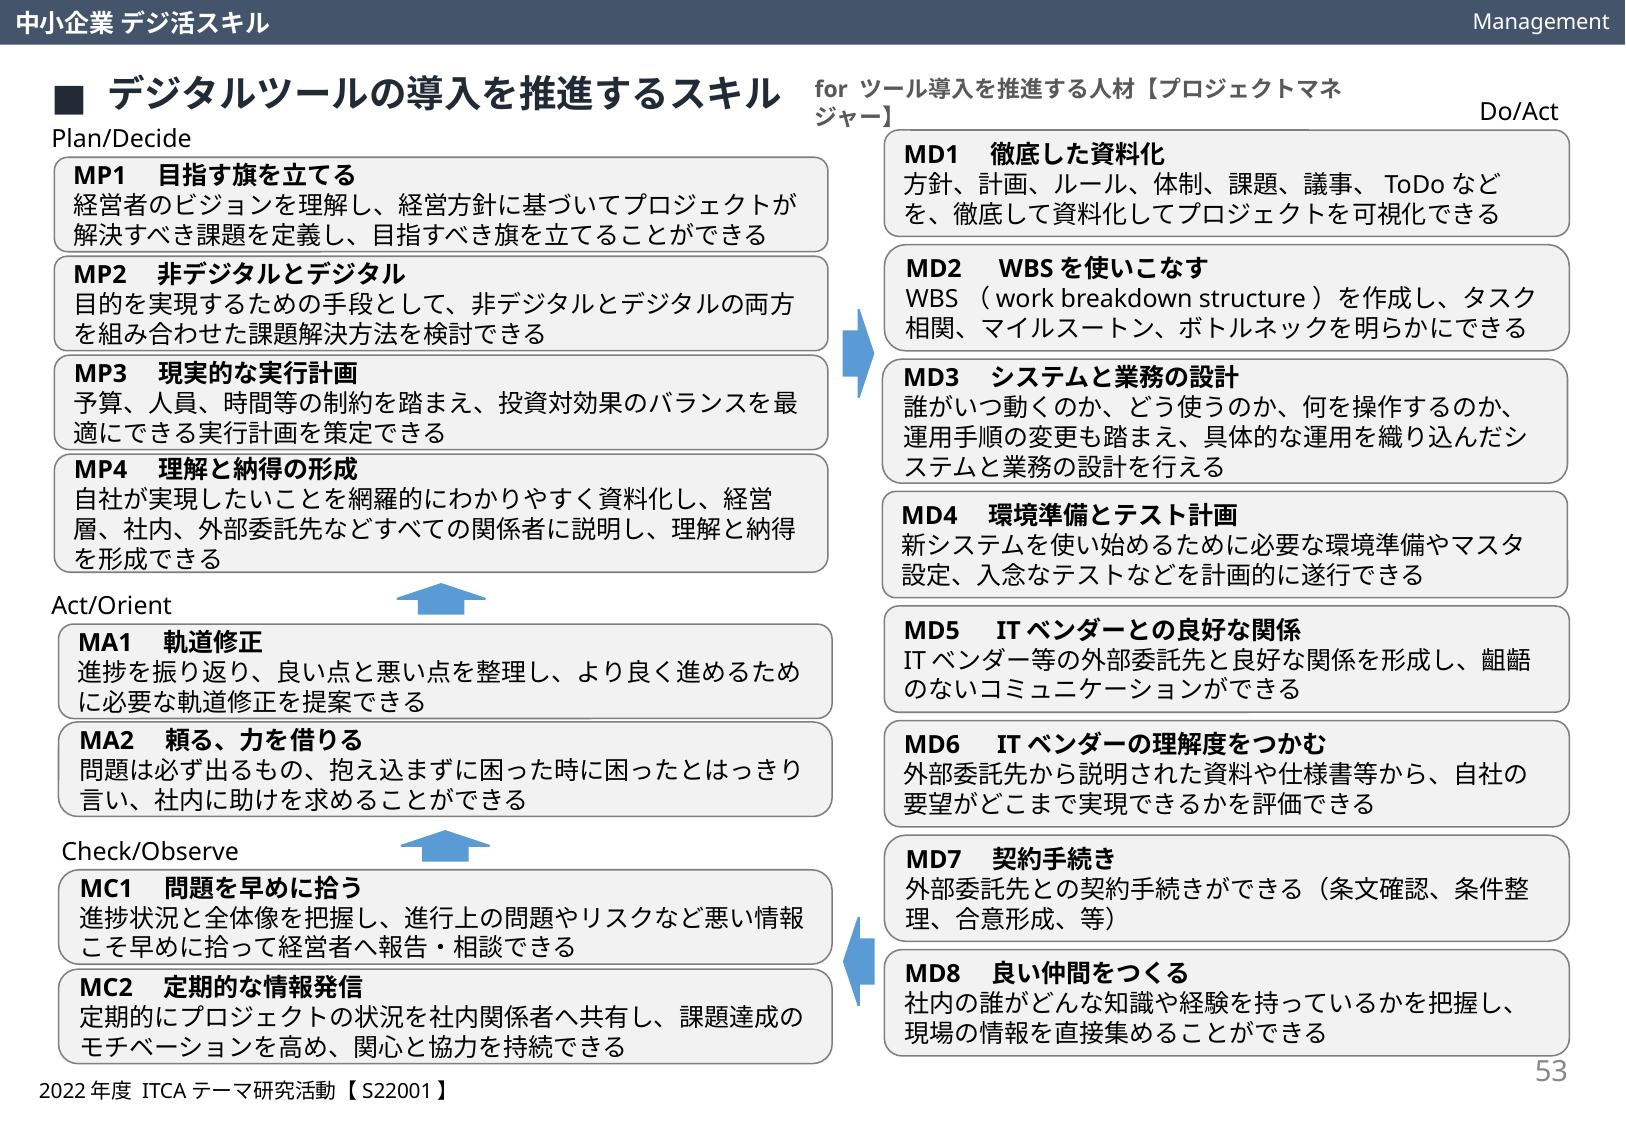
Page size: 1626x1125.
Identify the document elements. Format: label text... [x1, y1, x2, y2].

text_box MD1 徹底した資料化 方針、計画、ルール、体制、課題、議事、ToDoなどを、徹底して資料化してプロジェクトを可視化できる [884, 130, 1570, 237]
text_box MD4 環境準備とテスト計画 新システムを使い始めるために必要な環境準備やマスタ設定、入念なテストなどを計画的に遂行できる [882, 491, 1568, 598]
text_box MA2 頼る、力を借りる 問題は必ず出るもの、抱え込まずに困った時に困ったとはっきり言い、社内に助けを求めることができる [58, 721, 833, 817]
text_box Act/Orient [36, 581, 223, 627]
text_box Check/Observe [36, 827, 255, 873]
text_box [396, 584, 486, 614]
text_box [401, 831, 490, 861]
text_box MA1 軌道修正 進捗を振り返り、良い点と悪い点を整理し、より良く進めるために必要な軌道修正を提案できる [58, 624, 833, 719]
text_box MD6 ITベンダーの理解度をつかむ 外部委託先から説明された資料や仕様書等から、自社の要望がどこまで実現できるかを評価できる [884, 720, 1570, 827]
text_box [843, 309, 874, 398]
text_box MD3 システムと業務の設計 誰がいつ動くのか、どう使うのか、何を操作するのか、運用手順の変更も踏まえ、具体的な運用を織り込んだシステムと業務の設計を行える [882, 359, 1568, 484]
text_box MC2 定期的な情報発信 定期的にプロジェクトの状況を社内関係者へ共有し、課題達成のモチベーションを高め、関心と協力を持続できる [58, 969, 833, 1064]
text_box 中小企業 デジ活スキル [0, 0, 1625, 45]
text_box MP1 目指す旗を立てる 経営者のビジョンを理解し、経営方針に基づいてプロジェクトが解決すべき課題を定義し、目指すべき旗を立てることができる [54, 157, 828, 252]
text_box MD7 契約手続き 外部委託先との契約手続きができる（条文確認、条件整理、合意形成、等） [884, 835, 1570, 942]
text_box for ツール導入を推進する人材【プロジェクトマネジャー】 [799, 67, 1447, 138]
text_box MP3 現実的な実行計画 予算、人員、時間等の制約を踏まえ、投資対効果のバランスを最適にできる実行計画を策定できる [54, 355, 828, 450]
text_box [843, 917, 874, 1006]
text_box Plan/Decide [36, 115, 223, 161]
text_box MP4 理解と納得の形成 自社が実現したいことを網羅的にわかりやすく資料化し、経営層、社内、外部委託先などすべての関係者に説明し、理解と納得を形成できる [54, 454, 828, 573]
text_box Do/Act [1447, 88, 1575, 133]
text_box MD5 ITベンダーとの良好な関係 ITベンダー等の外部委託先と良好な関係を形成し、齟齬のないコミュニケーションができる [884, 605, 1570, 713]
text_box MP2 非デジタルとデジタル 目的を実現するための手段として、非デジタルとデジタルの両方を組み合わせた課題解決方法を検討できる [54, 256, 828, 351]
text_box MD2 WBSを使いこなす WBS（work breakdown structure）を作成し、タスク相関、マイルスートン、ボトルネックを明らかにできる [884, 244, 1570, 351]
slide_number 53 [1217, 1042, 1584, 1103]
text_box MC1 問題を早めに拾う 進捗状況と全体像を把握し、進行上の問題やリスクなど悪い情報こそ早めに拾って経営者へ報告・相談できる [58, 869, 833, 965]
text_box Management [1438, 0, 1625, 42]
text_box MD8 良い仲間をつくる 社内の誰がどんな知識や経験を持っているかを把握し、現場の情報を直接集めることができる [884, 949, 1570, 1056]
text_box デジタルツールの導入を推進するスキル [36, 62, 1185, 123]
